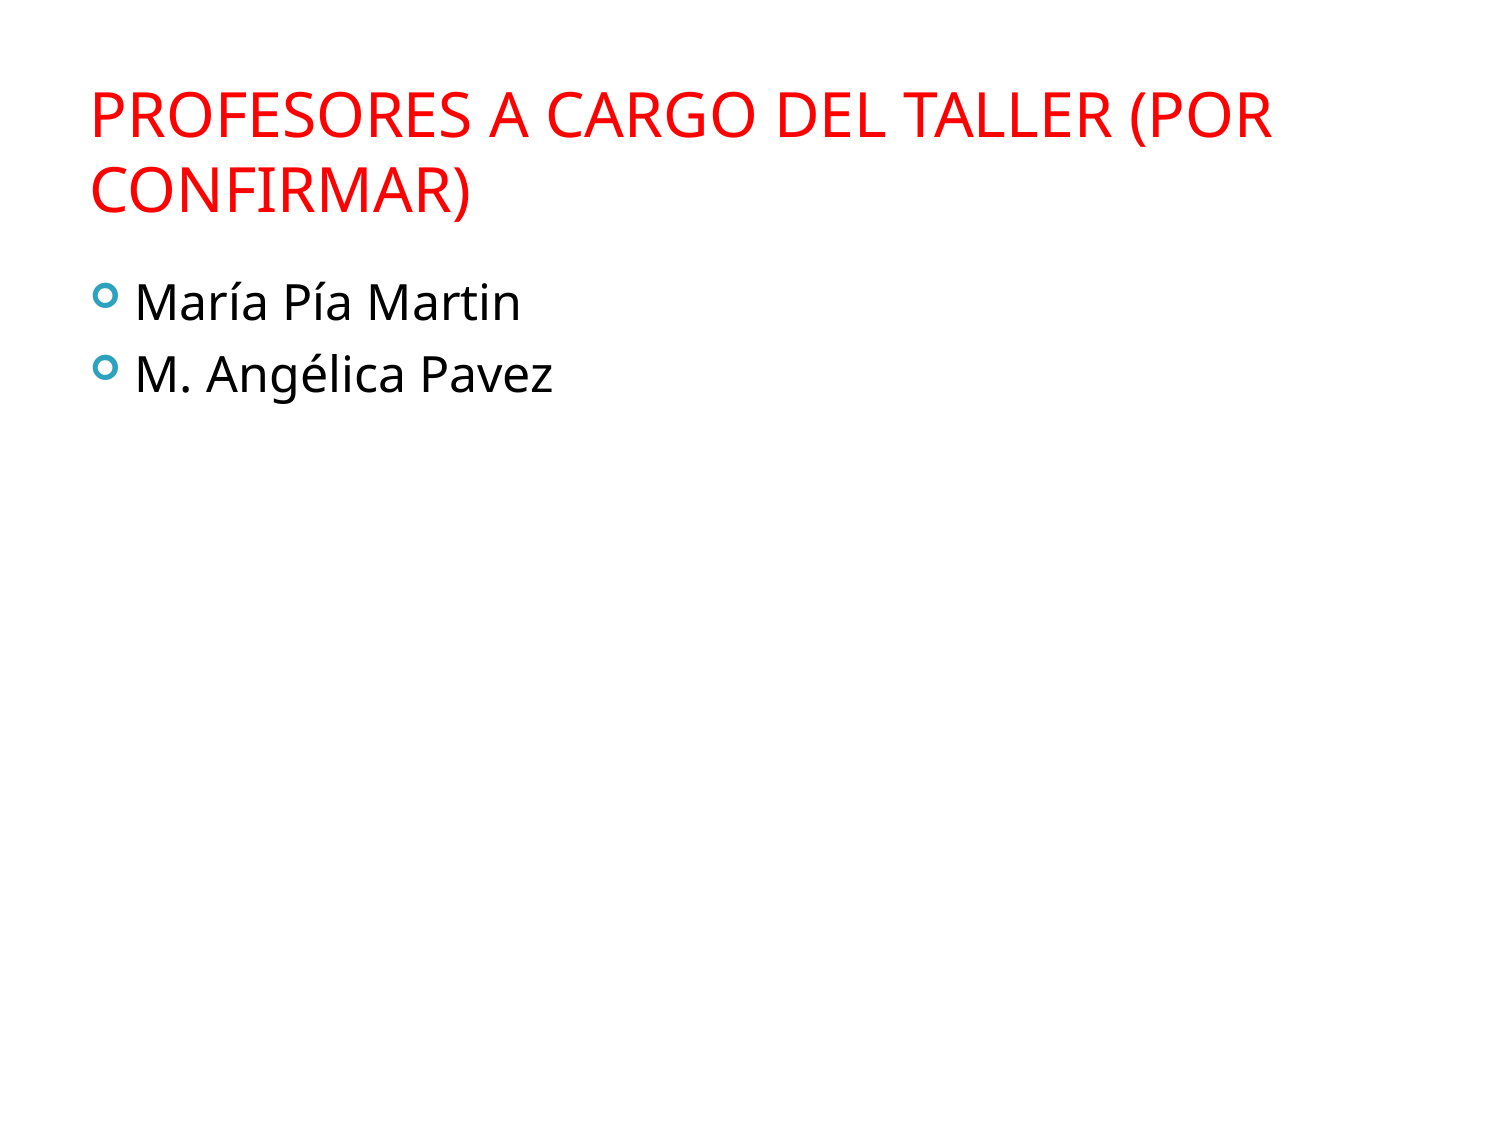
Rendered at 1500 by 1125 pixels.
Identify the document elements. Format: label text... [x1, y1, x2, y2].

list María Pía Martin M. Angélica Pavez [75, 262, 1300, 1062]
title Profesores a cargo del Taller (por confirmar) [75, 45, 1300, 233]
